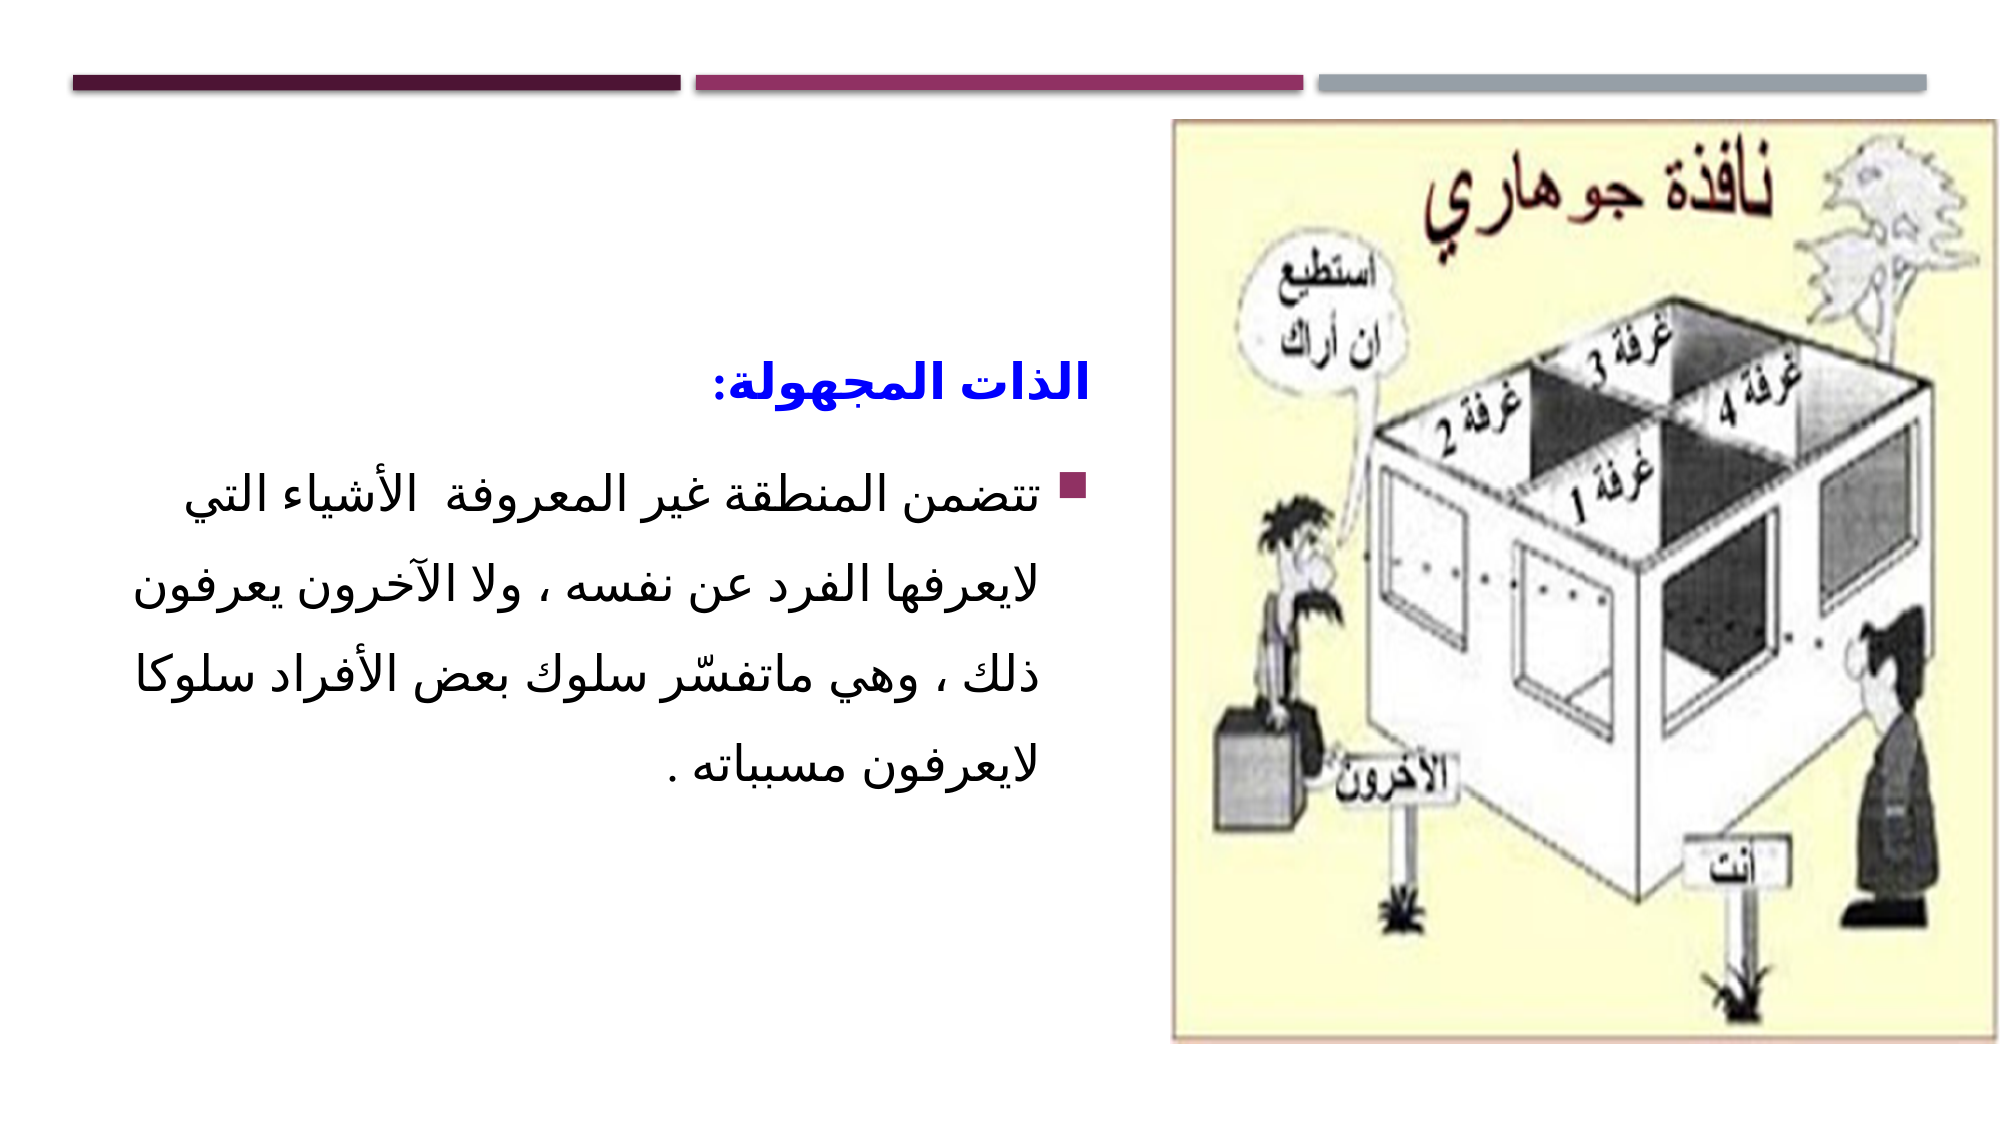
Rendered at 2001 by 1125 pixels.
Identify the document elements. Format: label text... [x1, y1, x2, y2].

list الذات المجهولة: تتضمن المنطقة غير المعروفة الأشياء التي لايعرفها الفرد عن نفسه ، ولا الآخرون يعرفون ذلك ، وهي ماتفسّر سلوك بعض الأفراد سلوكا لايعرفون مسبباته . [0, 120, 1107, 1074]
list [1169, 119, 2000, 1044]
